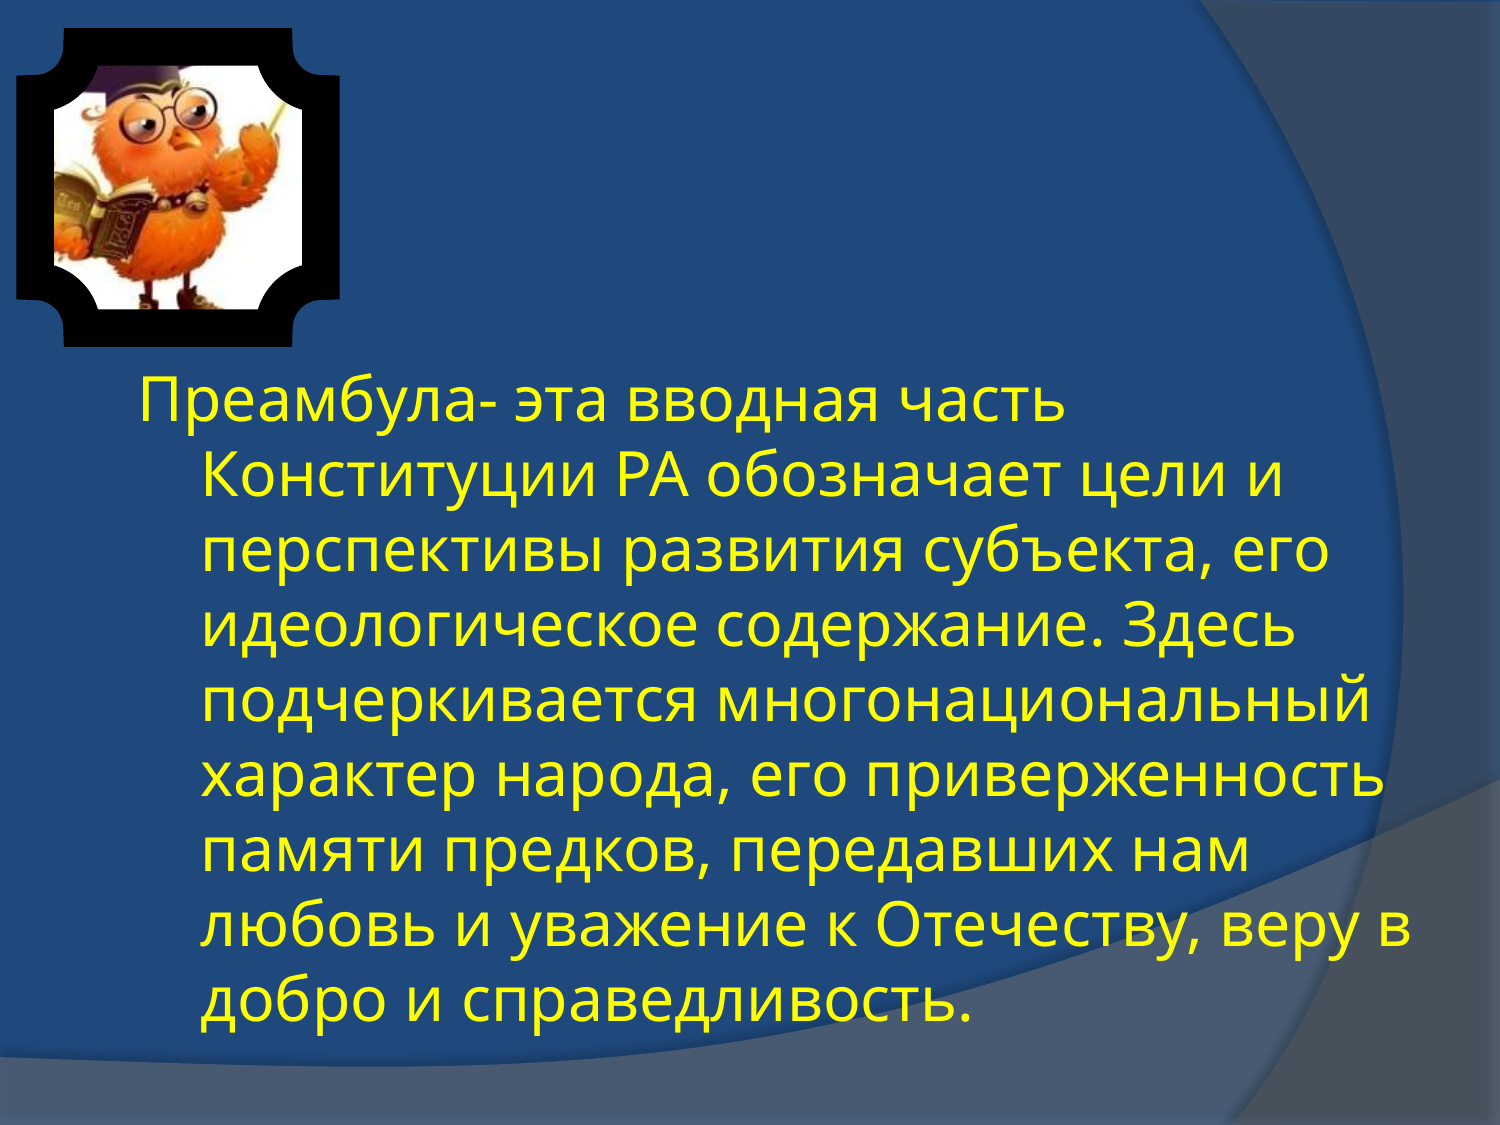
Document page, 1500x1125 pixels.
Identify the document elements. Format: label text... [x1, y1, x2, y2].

picture [34, 46, 321, 329]
list Преамбула- эта вводная часть Конституции РА обозначает цели и перспективы развития субъекта, его идеологическое содержание. Здесь подчеркивается многонациональный характер народа, его приверженность памяти предков, передавших нам любовь и уважение к Отечеству, веру в добро и справедливость. [117, 351, 1449, 1094]
